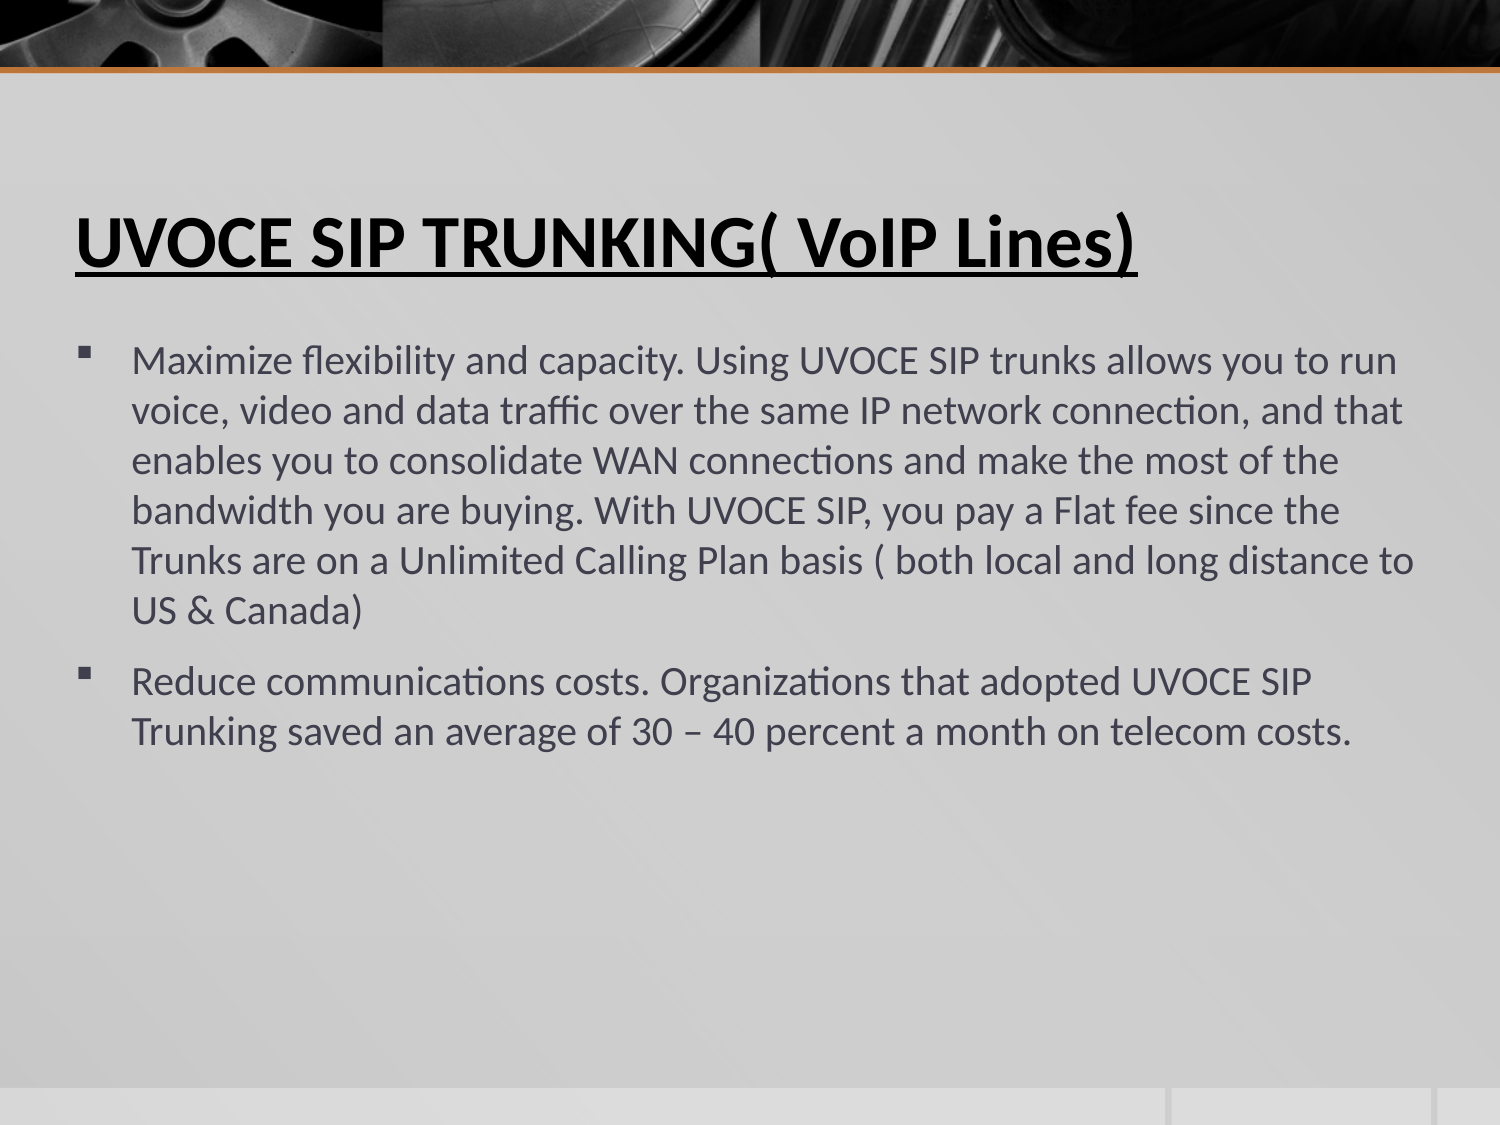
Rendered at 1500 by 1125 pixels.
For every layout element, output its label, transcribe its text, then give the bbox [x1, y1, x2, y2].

list Maximize flexibility and capacity. Using UVOCE SIP trunks allows you to run voice, video and data traffic over the same IP network connection, and that enables you to consolidate WAN connections and make the most of the bandwidth you are buying. With UVOCE SIP, you pay a Flat fee since the Trunks are on a Unlimited Calling Plan basis ( both local and long distance to US & Canada) Reduce communications costs. Organizations that adopted UVOCE SIP Trunking saved an average of 30 – 40 percent a month on telecom costs. [75, 324, 1425, 875]
title UVOCE SIP TRUNKING( VoIP Lines) [75, 162, 1425, 313]
picture [0, 0, 1500, 67]
